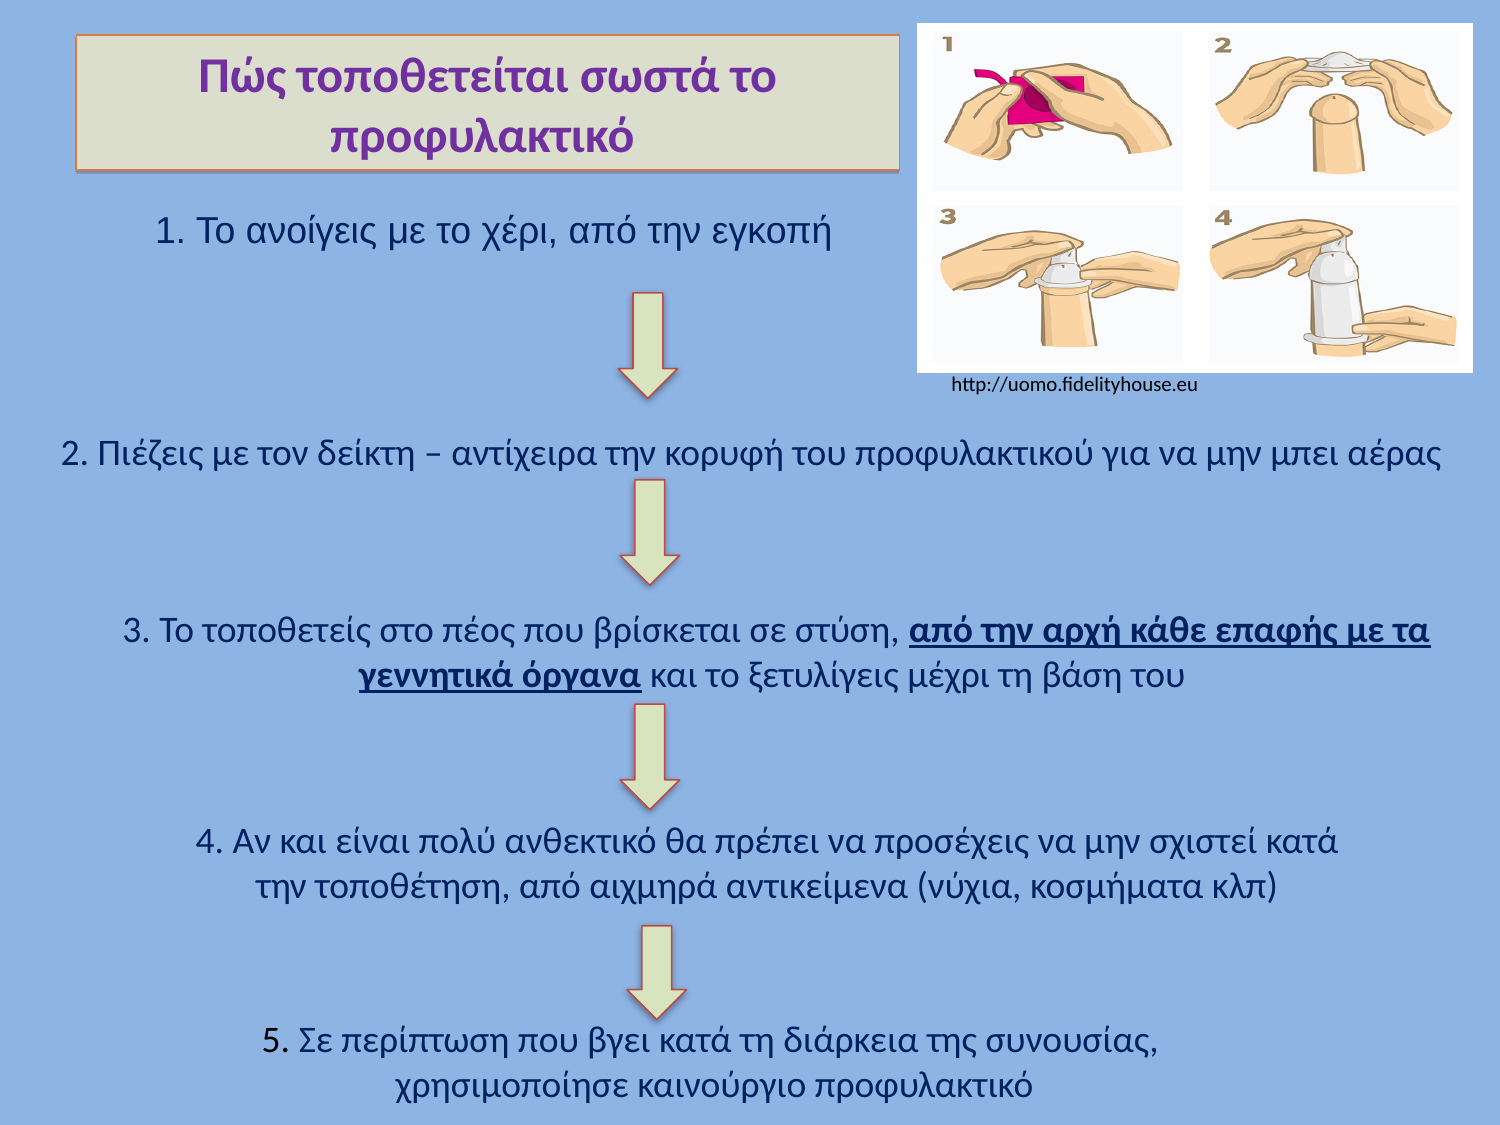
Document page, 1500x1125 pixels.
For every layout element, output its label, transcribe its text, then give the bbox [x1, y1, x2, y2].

picture [916, 23, 1473, 374]
text_box 3. Το τοποθετείς στο πέος που βρίσκεται σε στύση, από την αρχή κάθε επαφής με τα γεννητικά όργανα και το ξετυλίγεις μέχρι τη βάση του [76, 597, 1477, 748]
text_box [617, 292, 679, 399]
text_box Πώς τοποθετείται σωστά το προφυλακτικό [76, 35, 900, 170]
text_box 2. Πιέζεις με τον δείκτη – αντίχειρα την κορυφή του προφυλακτικού για να μην μπει αέρας [41, 420, 1471, 481]
text_box [626, 924, 688, 1021]
text_box [619, 478, 681, 586]
text_box [619, 703, 681, 811]
text_box 4. Αν και είναι πολύ ανθεκτικό θα πρέπει να προσέχεις να μην σχιστεί κατά την τοποθέτηση, από αιχμηρά αντικείμενα (νύχια, κοσμήματα κλπ) [178, 808, 1357, 914]
text_box http://uomo.fidelityhouse.eu [936, 381, 1214, 403]
text_box 1. Το ανοίγεις με το χέρι, από την εγκοπή [94, 199, 894, 259]
text_box 5. Σε περίπτωση που βγει κατά τη διάρκεια της συνουσίας, χρησιμοποίησε καινούργιο προφυλακτικό [116, 1007, 1313, 1113]
